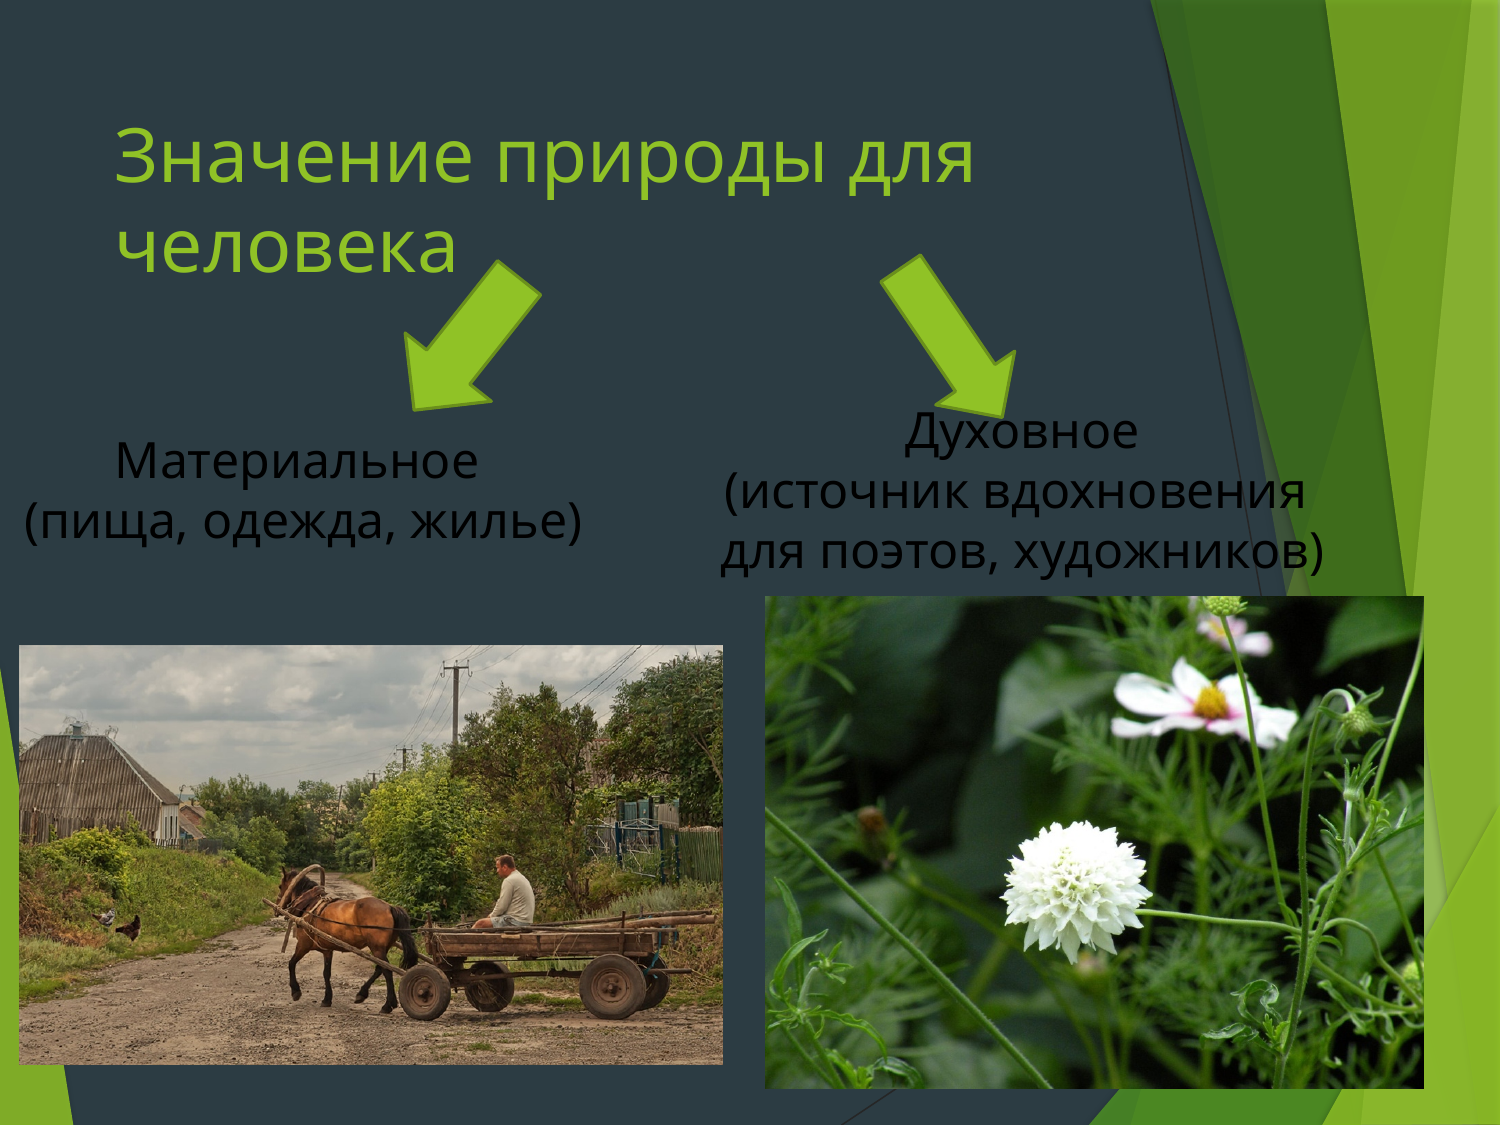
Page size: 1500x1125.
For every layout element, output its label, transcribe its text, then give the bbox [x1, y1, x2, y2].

picture [18, 644, 723, 1066]
text_box Материальное (пища, одежда, жилье) [9, 421, 598, 556]
text_box [879, 253, 1017, 390]
picture [765, 595, 1424, 1090]
text_box Духовное (источник вдохновения для поэтов, художников) [705, 390, 1339, 586]
text_box [403, 259, 542, 412]
title Значение природы для человека [99, 99, 1142, 317]
